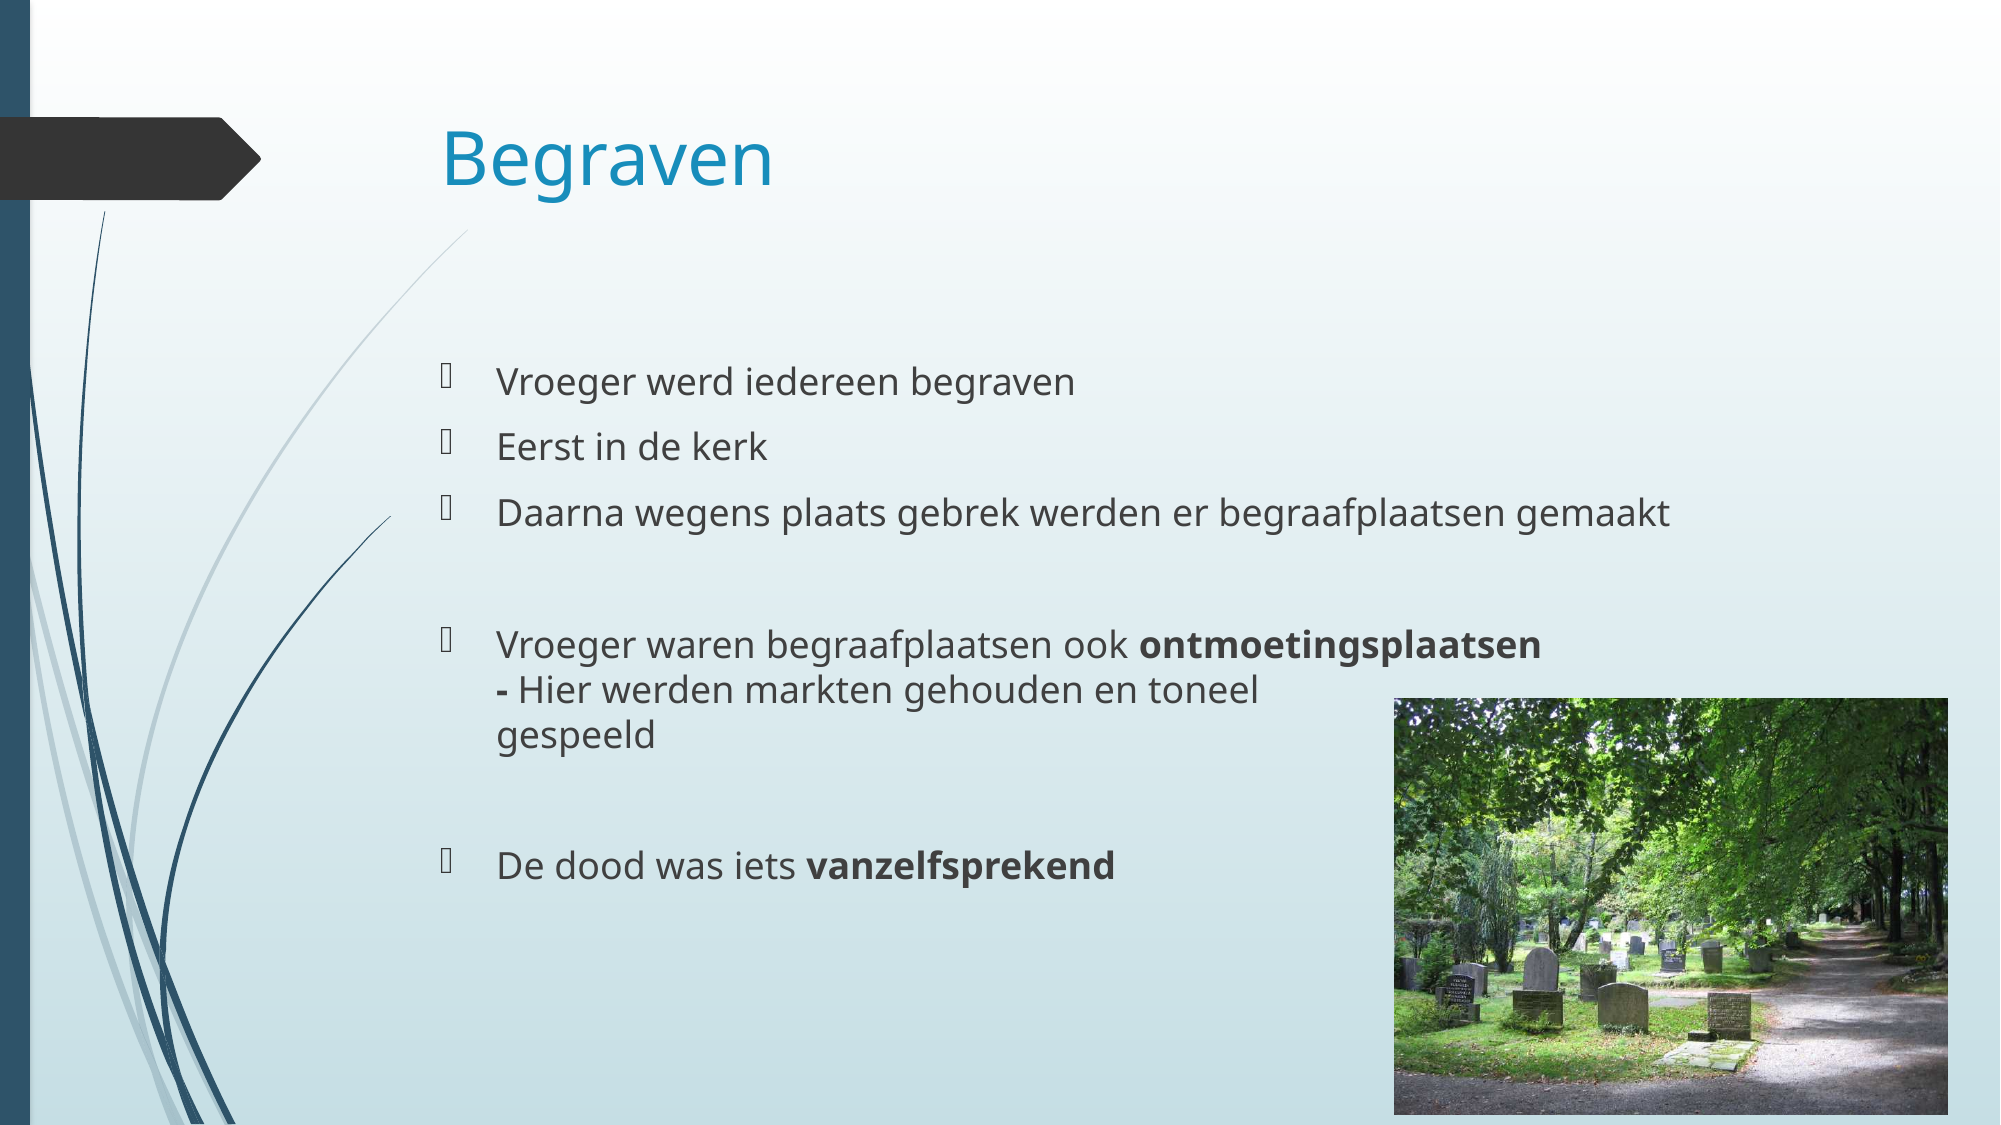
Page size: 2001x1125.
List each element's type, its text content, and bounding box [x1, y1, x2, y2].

picture [1393, 698, 1949, 1115]
title Begraven [425, 102, 1888, 313]
list Vroeger werd iedereen begraven Eerst in de kerk Daarna wegens plaats gebrek werden er begraafplaatsen gemaakt Vroeger waren begraafplaatsen ook ontmoetingsplaatsen - Hier werden markten gehouden en toneel gespeeld De dood was iets vanzelfsprekend [424, 350, 1888, 970]
